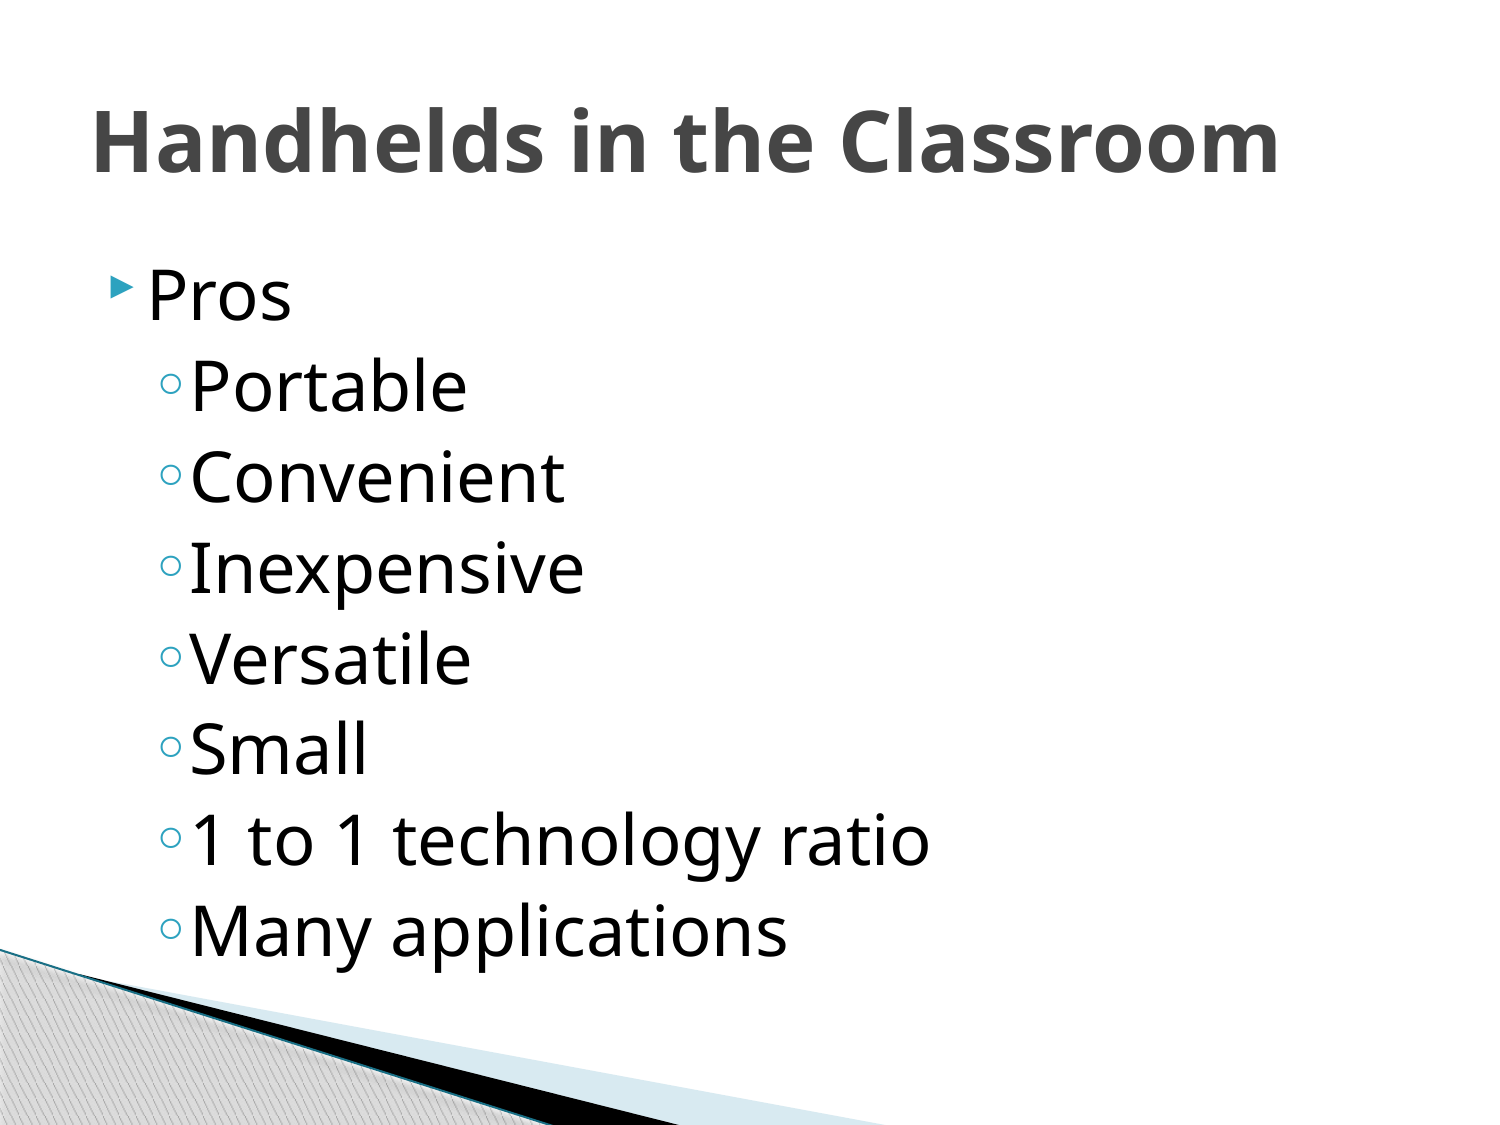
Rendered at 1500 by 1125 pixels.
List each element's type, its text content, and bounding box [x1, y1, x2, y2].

title Handhelds in the Classroom [75, 45, 1425, 233]
list Pros Portable Convenient Inexpensive Versatile Small 1 to 1 technology ratio Many applications [75, 243, 1425, 986]
